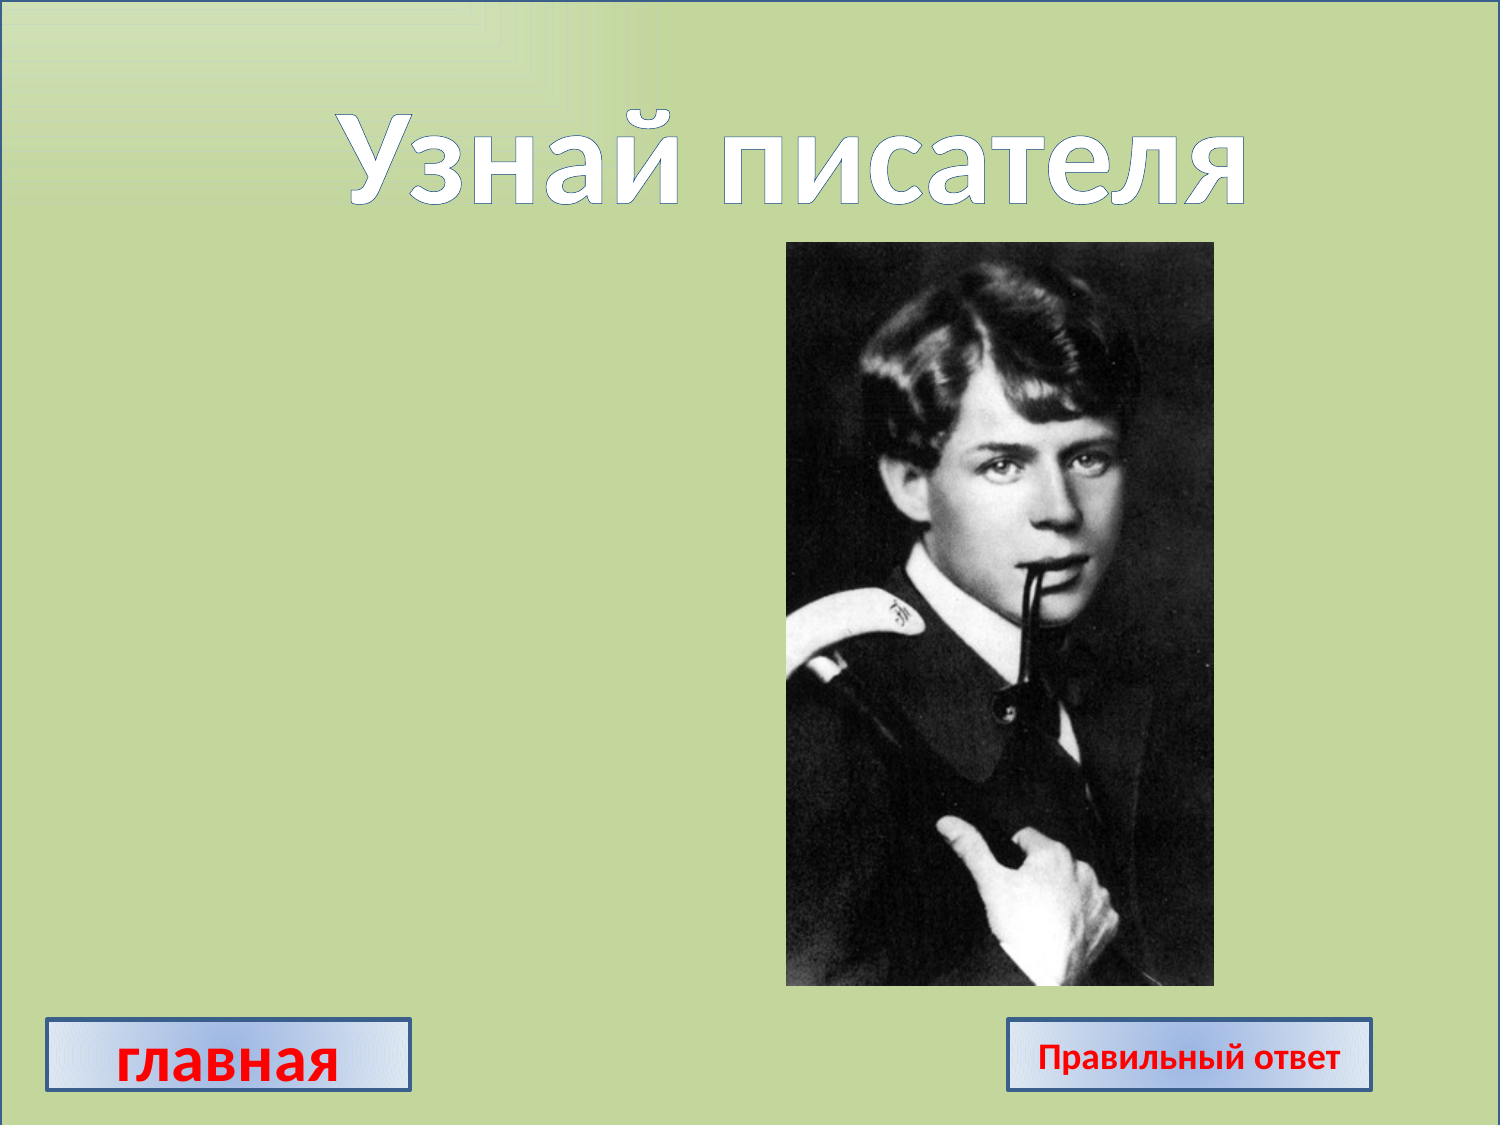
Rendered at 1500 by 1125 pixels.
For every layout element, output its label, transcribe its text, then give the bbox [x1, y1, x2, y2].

picture [786, 242, 1214, 986]
text_box главная [45, 1017, 412, 1092]
text_box Узнай писателя [320, 58, 1268, 239]
text_box [0, 0, 1500, 1125]
text_box Правильный ответ [1006, 1017, 1373, 1092]
